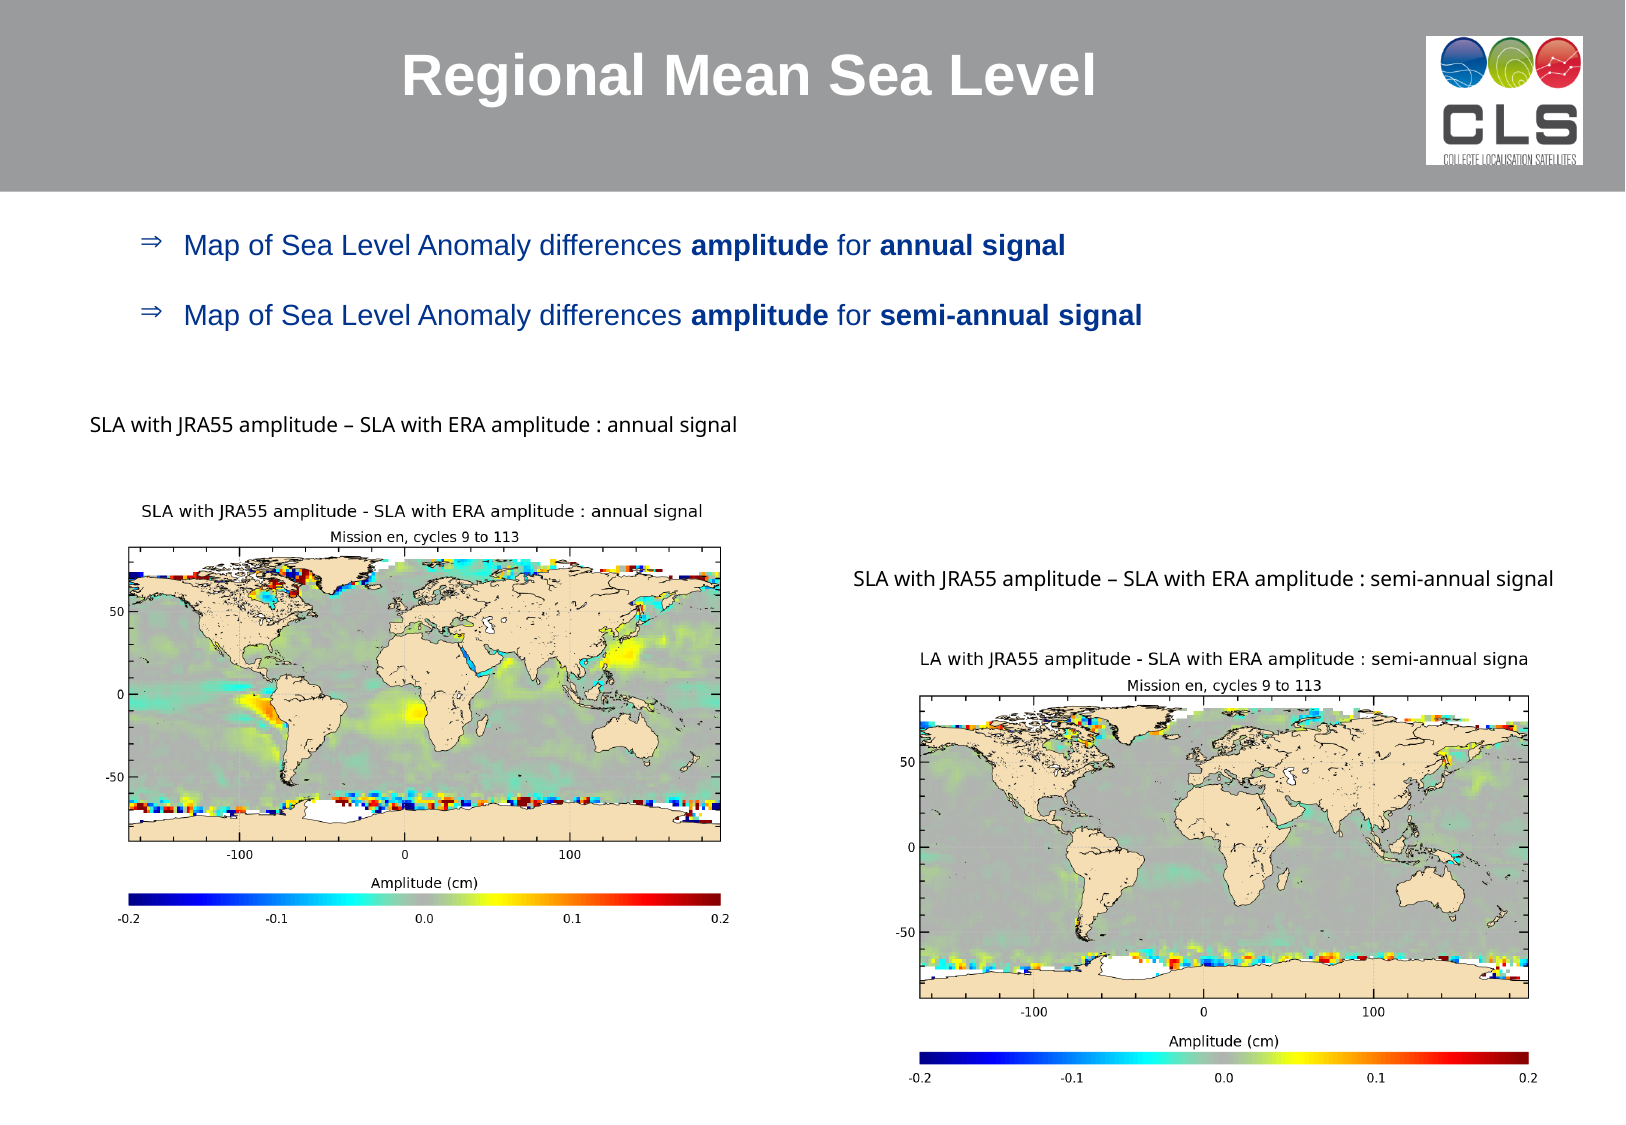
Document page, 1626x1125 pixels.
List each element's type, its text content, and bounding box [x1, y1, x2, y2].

text_box Regional Mean Sea Level [386, 40, 1162, 119]
picture [845, 630, 1564, 1109]
picture [56, 483, 755, 948]
picture [1426, 36, 1583, 165]
text_box SLA with JRA55 amplitude – SLA with ERA amplitude : annual signal [24, 404, 803, 445]
text_box SLA with JRA55 amplitude – SLA with ERA amplitude : semi-annual signal [815, 558, 1593, 599]
text_box Map of Sea Level Anomaly differences amplitude for annual signal Map of Sea Level Anomaly differences amplitude for semi-annual signal [125, 219, 1515, 339]
